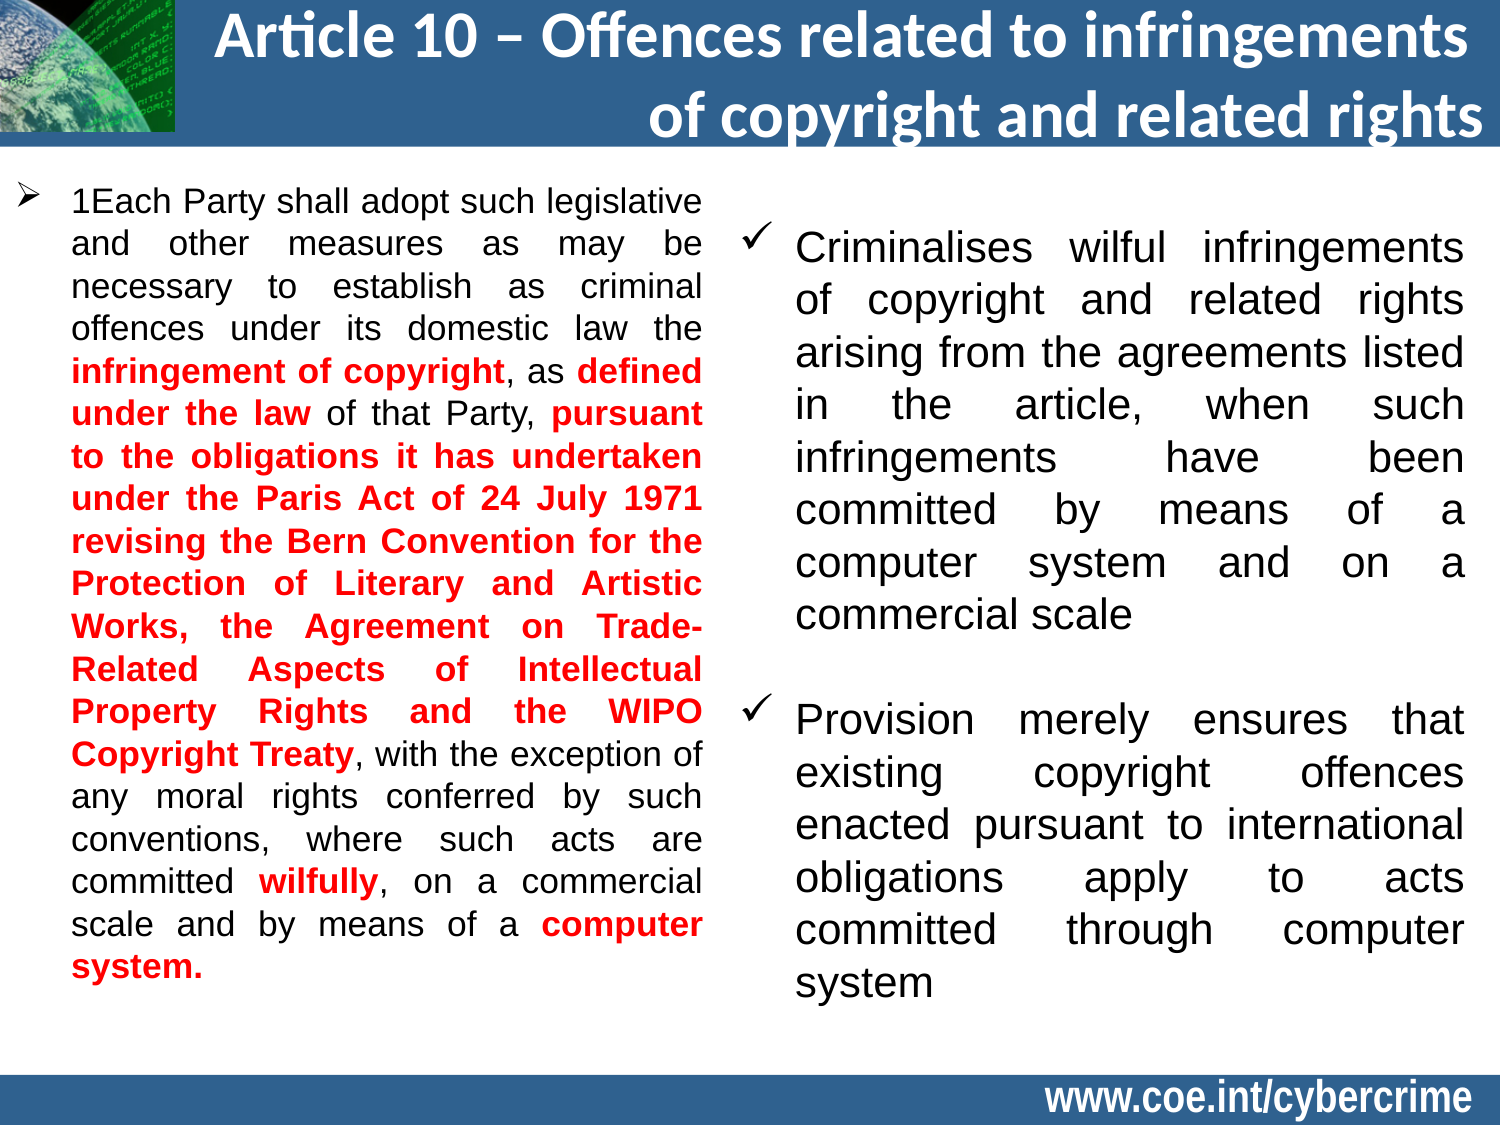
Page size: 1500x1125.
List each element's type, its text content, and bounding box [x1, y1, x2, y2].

text_box www.coe.int/cybercrime [1030, 1059, 1500, 1125]
picture [0, 0, 175, 132]
text_box Article 10 – Offences related to infringements of copyright and related rights [0, 0, 1500, 149]
text_box 1Each Party shall adopt such legislative and other measures as may be necessary to establish as criminal offences under its domestic law the infringement of copyright, as defined under the law of that Party, pursuant to the obligations it has undertaken under the Paris Act of 24 July 1971 revising the Bern Convention for the Protection of Literary and Artistic Works, the Agreement on Trade-Related Aspects of Intellectual Property Rights and the WIPO Copyright Treaty, with the exception of any moral rights conferred by such conventions, where such acts are committed wilfully, on a commercial scale and by means of a computer system. [0, 170, 718, 994]
text_box [0, 1073, 1030, 1125]
text_box Criminalises wilful infringements of copyright and related rights arising from the agreements listed in the article, when such infringements have been committed by means of a computer system and on a commercial scale Provision merely ensures that existing copyright offences enacted pursuant to international obligations apply to acts committed through computer system [724, 211, 1480, 1014]
